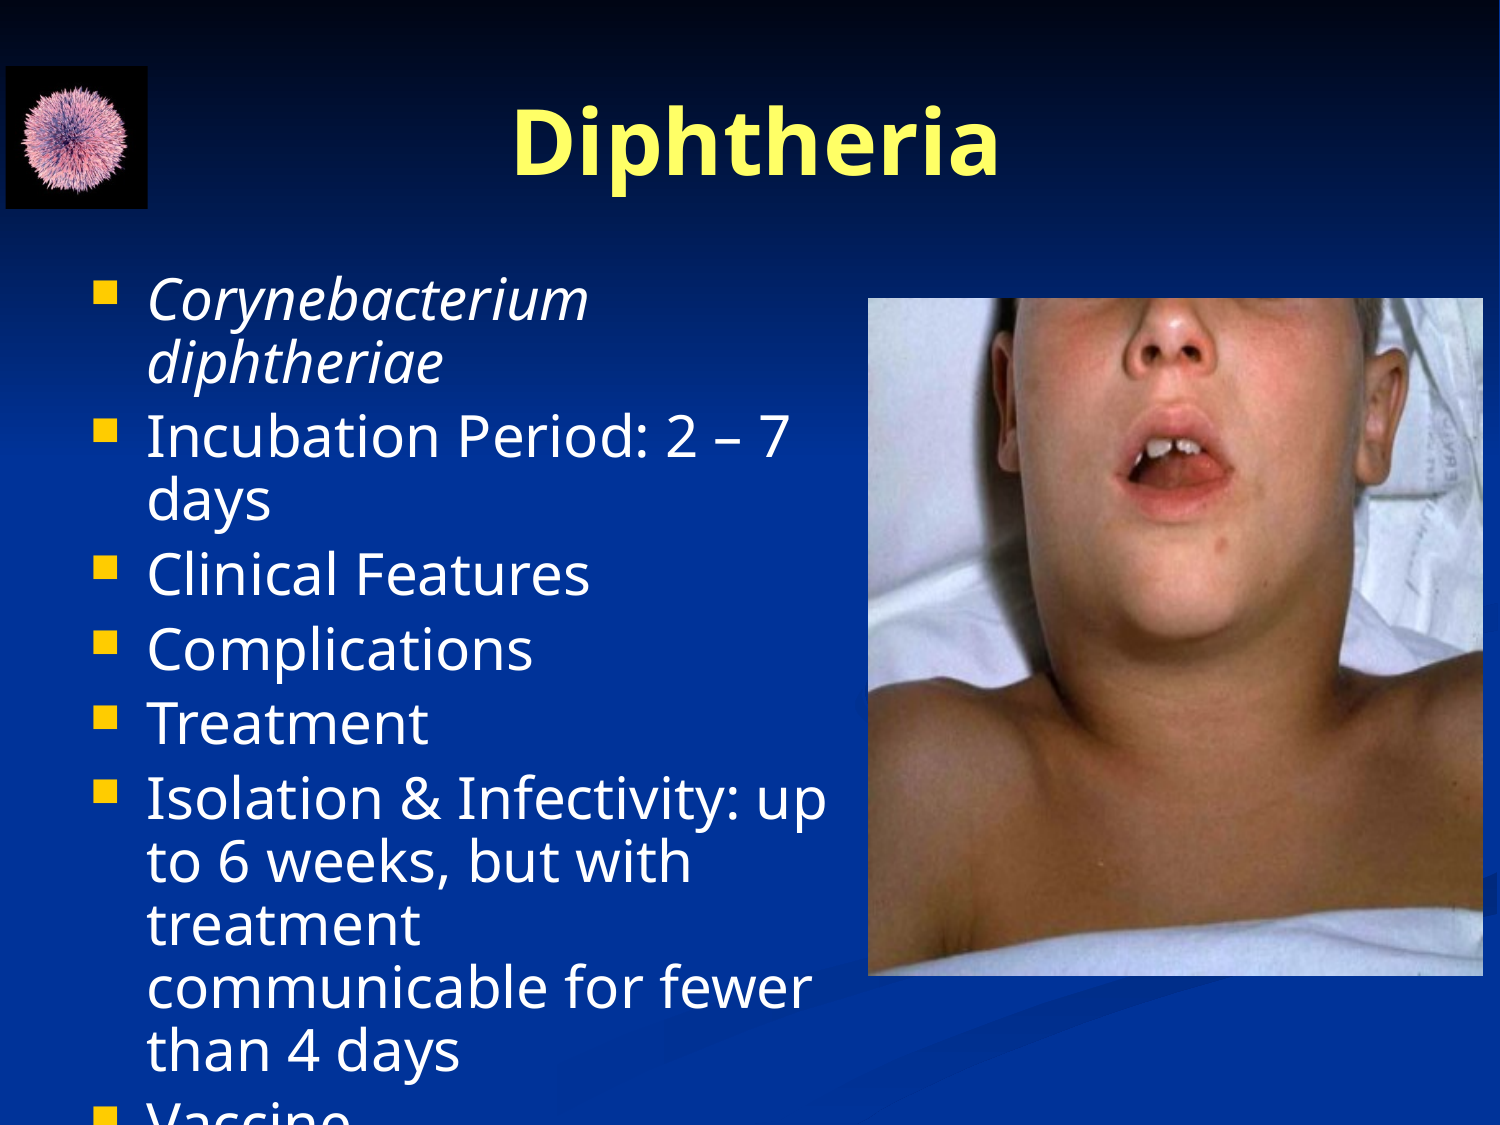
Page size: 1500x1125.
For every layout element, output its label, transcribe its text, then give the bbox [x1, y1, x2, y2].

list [867, 298, 1483, 977]
list Corynebacterium diphtheriae Incubation Period: 2 – 7 days Clinical Features Complications Treatment Isolation & Infectivity: up to 6 weeks, but with treatment communicable for fewer than 4 days Vaccine [74, 262, 845, 1006]
picture [5, 66, 148, 209]
title Diphtheria [159, 44, 1353, 233]
